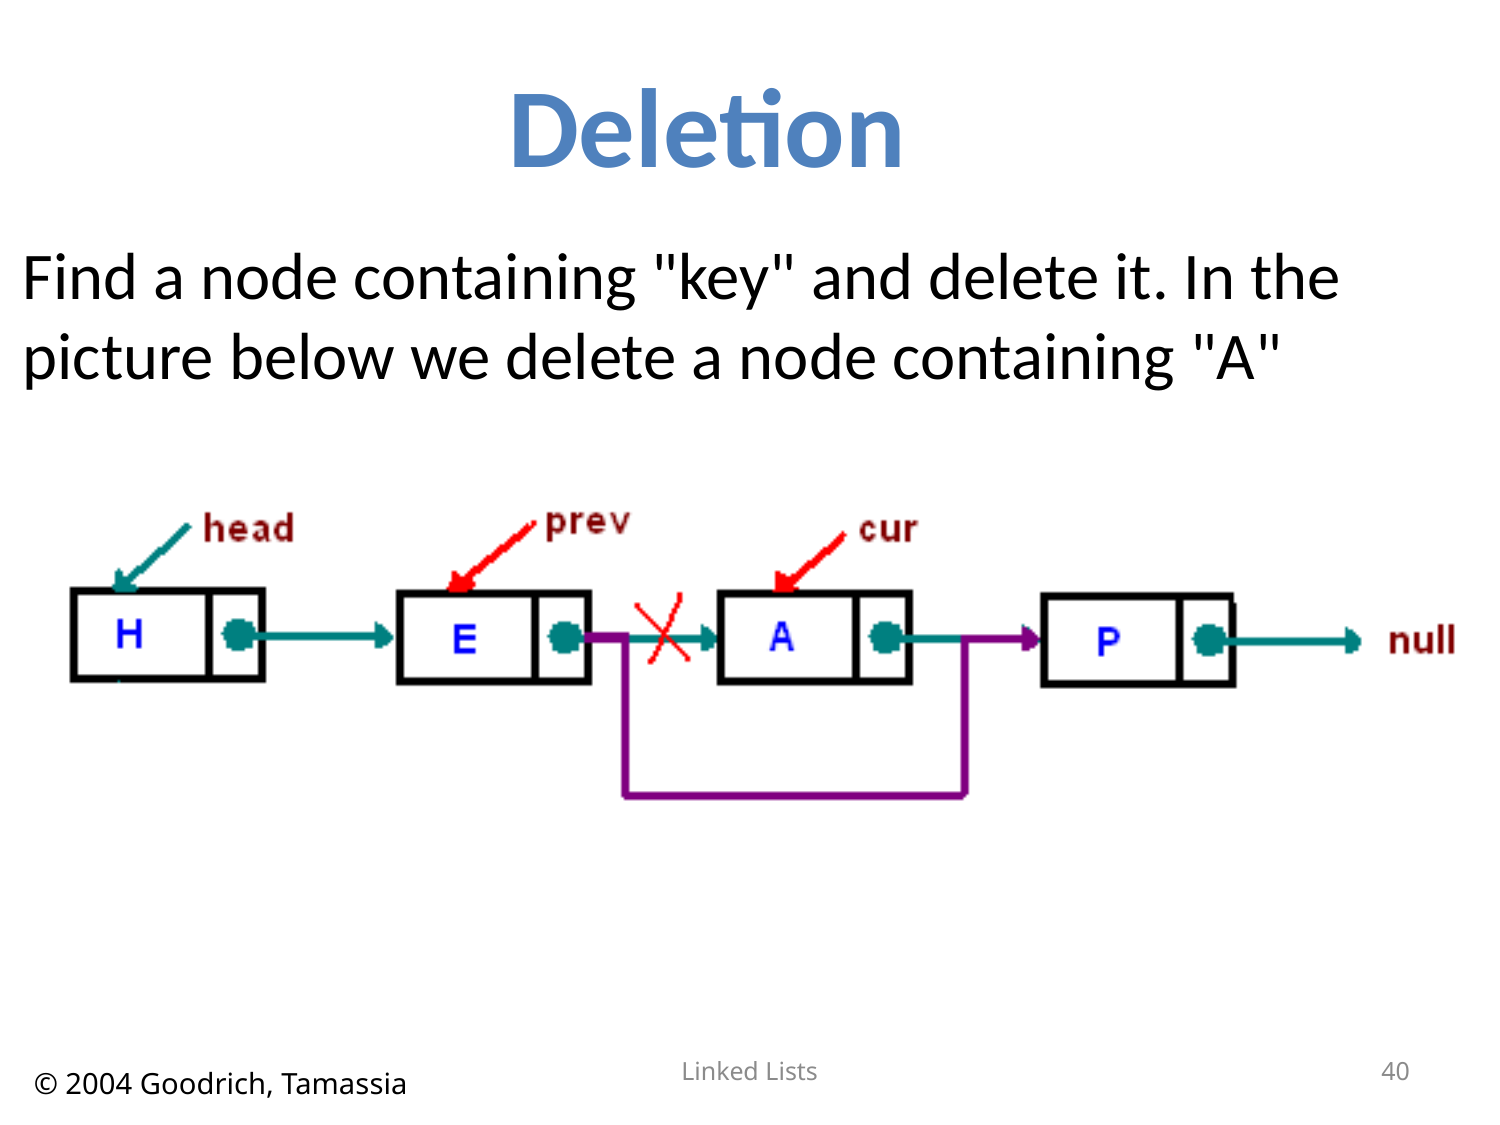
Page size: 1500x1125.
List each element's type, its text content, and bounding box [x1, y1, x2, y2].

picture [7, 484, 1468, 822]
title Deletion [63, 45, 1376, 200]
slide_number 40 [1074, 1042, 1425, 1103]
list Find a node containing "key" and delete it. In the picture below we delete a node containing "A" [7, 224, 1432, 484]
footer Linked Lists [512, 1042, 988, 1103]
